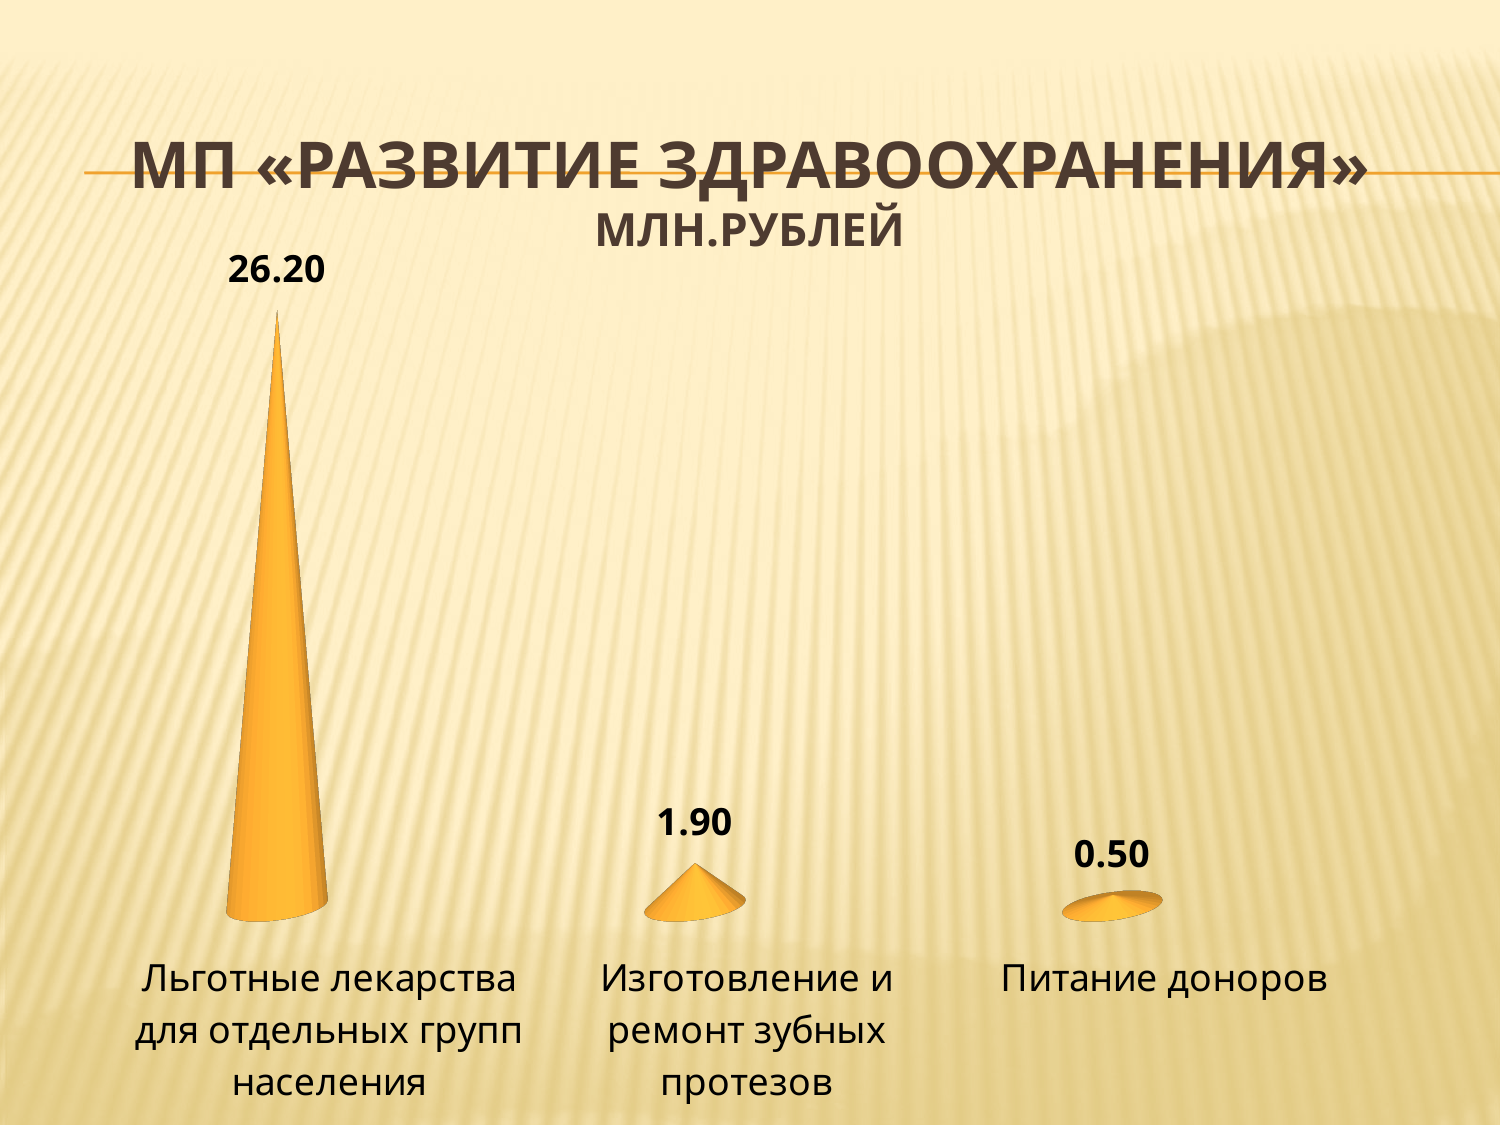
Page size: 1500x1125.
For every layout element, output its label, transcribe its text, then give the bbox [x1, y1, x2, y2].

chart [74, 172, 1500, 1125]
title МП «Развитие здравоохранения» млн.рублей [75, 115, 1425, 172]
